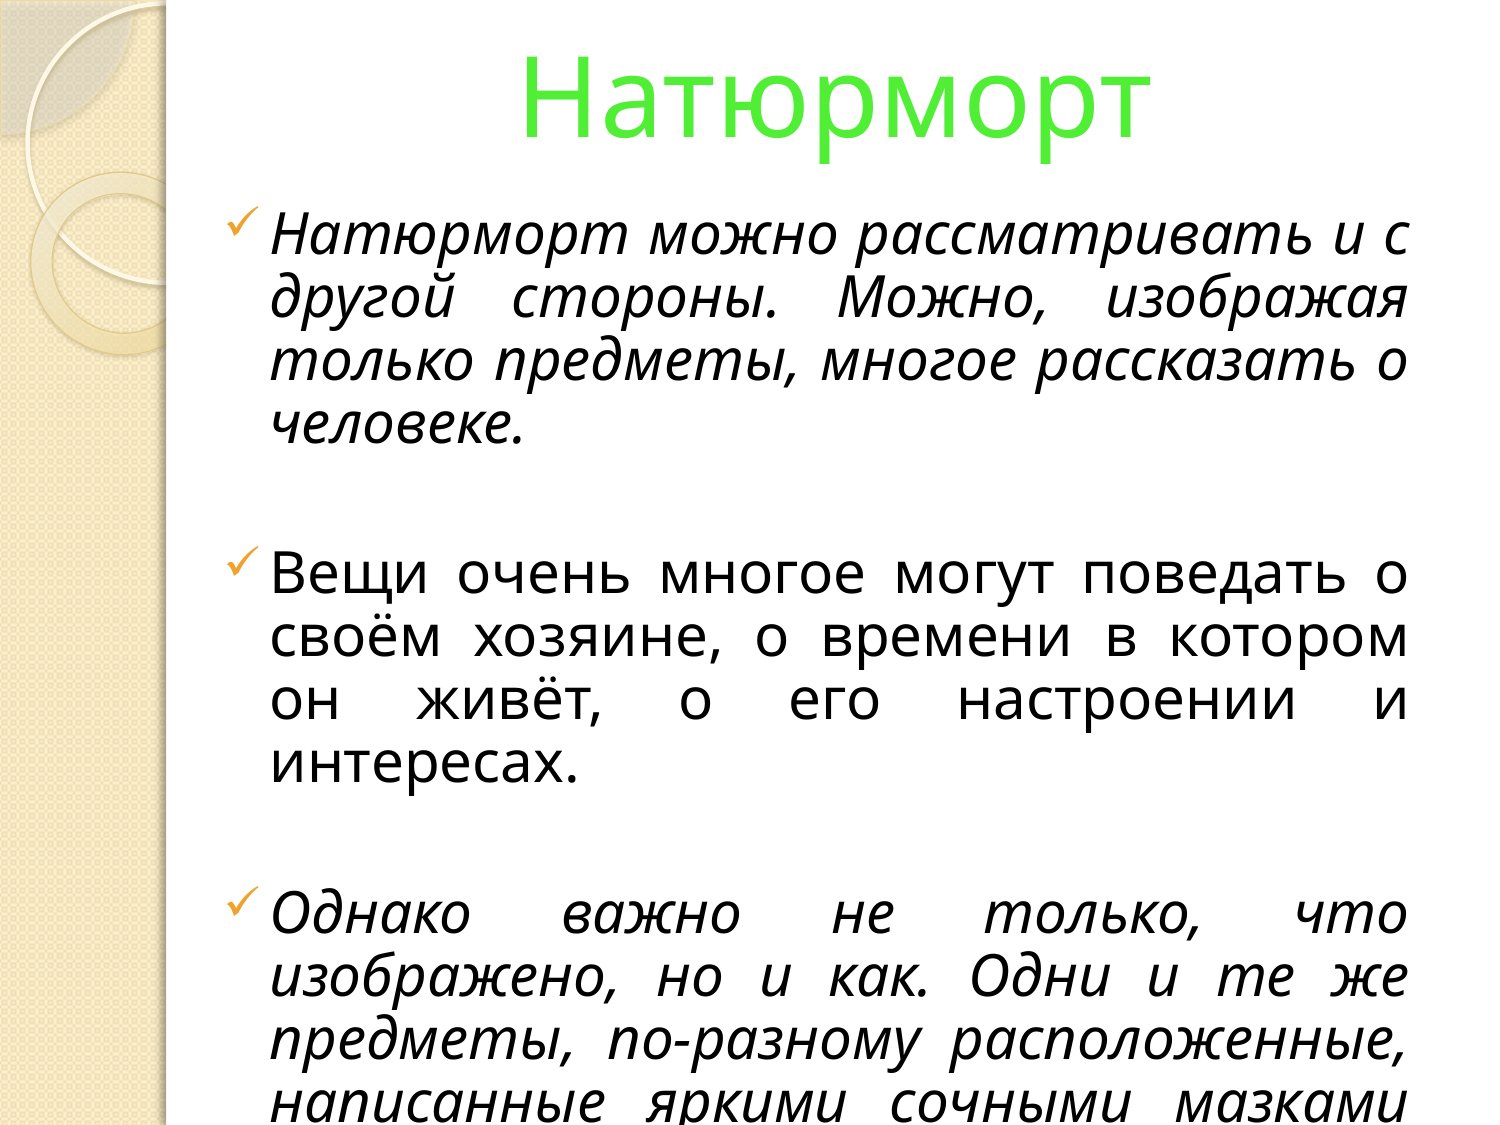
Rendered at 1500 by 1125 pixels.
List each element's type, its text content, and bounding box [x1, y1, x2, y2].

list Натюрморт можно рассматривать и с другой стороны. Можно, изображая только предметы, многое рассказать о человеке. Вещи очень многое могут поведать о своём хозяине, о времени в котором он живёт, о его настроении и интересах. Однако важно не только, что изображено, но и как. Одни и те же предметы, по-разному расположенные, написанные яркими сочными мазками или мягко и тихо, могут рассказать о празднике и грусти, о счастье и одиночестве. [194, 196, 1425, 1047]
title Натюрморт [501, 0, 1466, 185]
